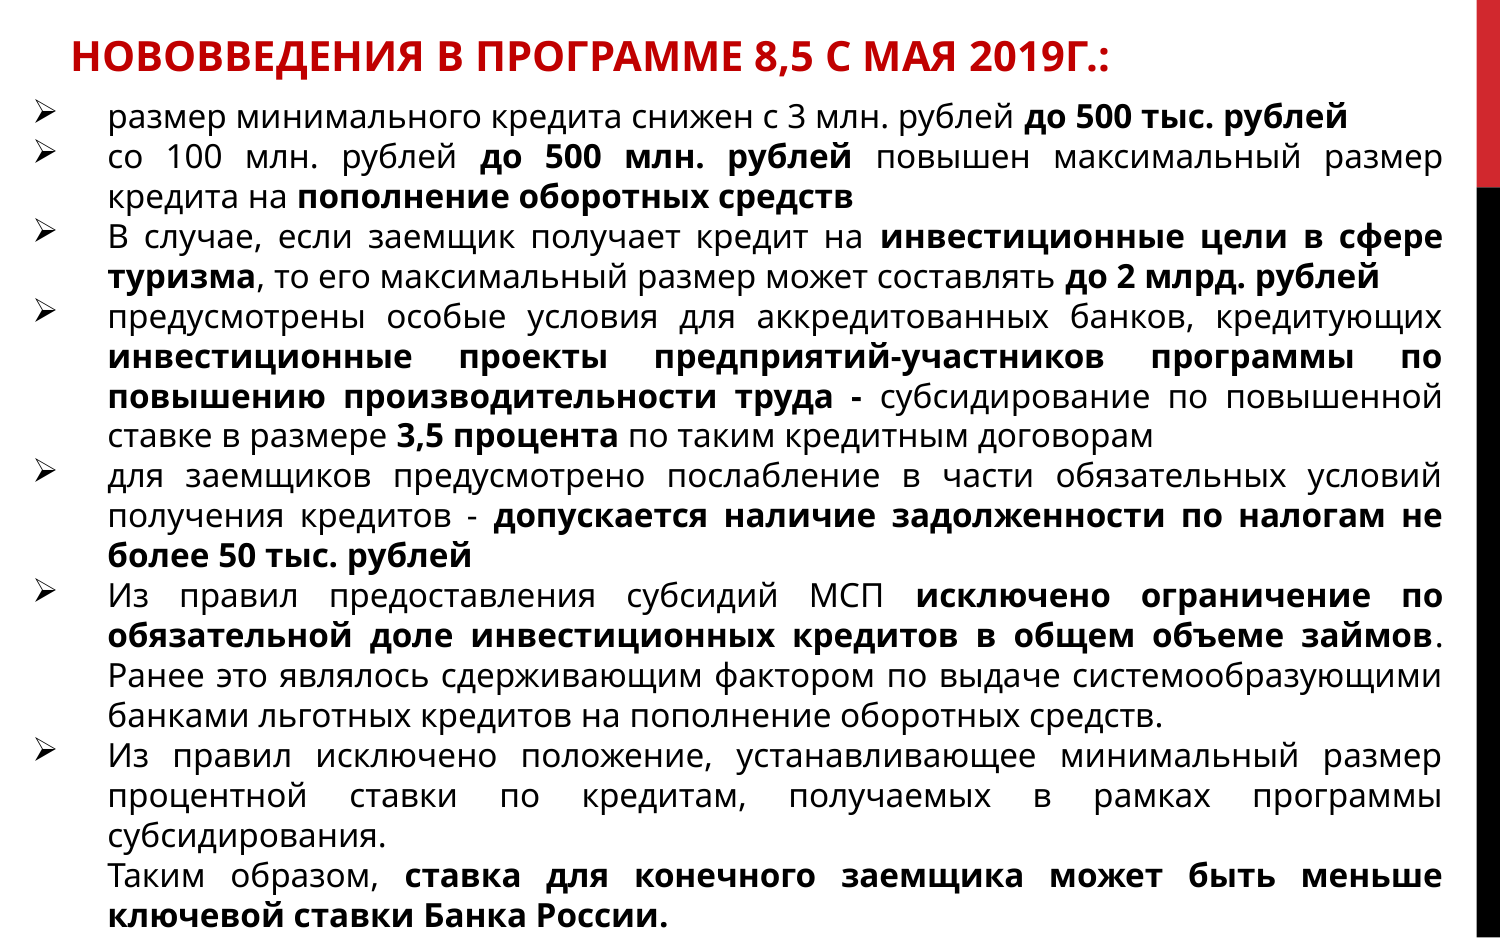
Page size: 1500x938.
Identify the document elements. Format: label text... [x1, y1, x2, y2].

text_box размер минимального кредита снижен с 3 млн. рублей до 500 тыс. рублей со 100 млн. рублей до 500 млн. рублей повышен максимальный размер кредита на пополнение оборотных средств В случае, если заемщик получает кредит на инвестиционные цели в сфере туризма, то его максимальный размер может составлять до 2 млрд. рублей предусмотрены особые условия для аккредитованных банков, кредитующих инвестиционные проекты предприятий-участников программы по повышению производительности труда - субсидирование по повышенной ставке в размере 3,5 процента по таким кредитным договорам для заемщиков предусмотрено послабление в части обязательных условий получения кредитов - допускается наличие задолженности по налогам не более 50 тыс. рублей Из правил предоставления субсидий МСП исключено ограничение по обязательной доле инвестиционных кредитов в общем объеме займов. Ранее это являлось сдерживающим фактором по выдаче системообразующими банками льготных кредитов на пополнение оборотных средств. Из правил исключено положение, устанавливающее минимальный размер процентной ставки по кредитам, получаемых в рамках программы субсидирования. Таким образом, ставка для конечного заемщика может быть меньше ключевой ставки Банка России. [17, 87, 1459, 938]
text_box НОВОВВЕДЕНИЯ В ПРОГРАММЕ 8,5 С МАЯ 2019Г.: [55, 22, 1126, 87]
